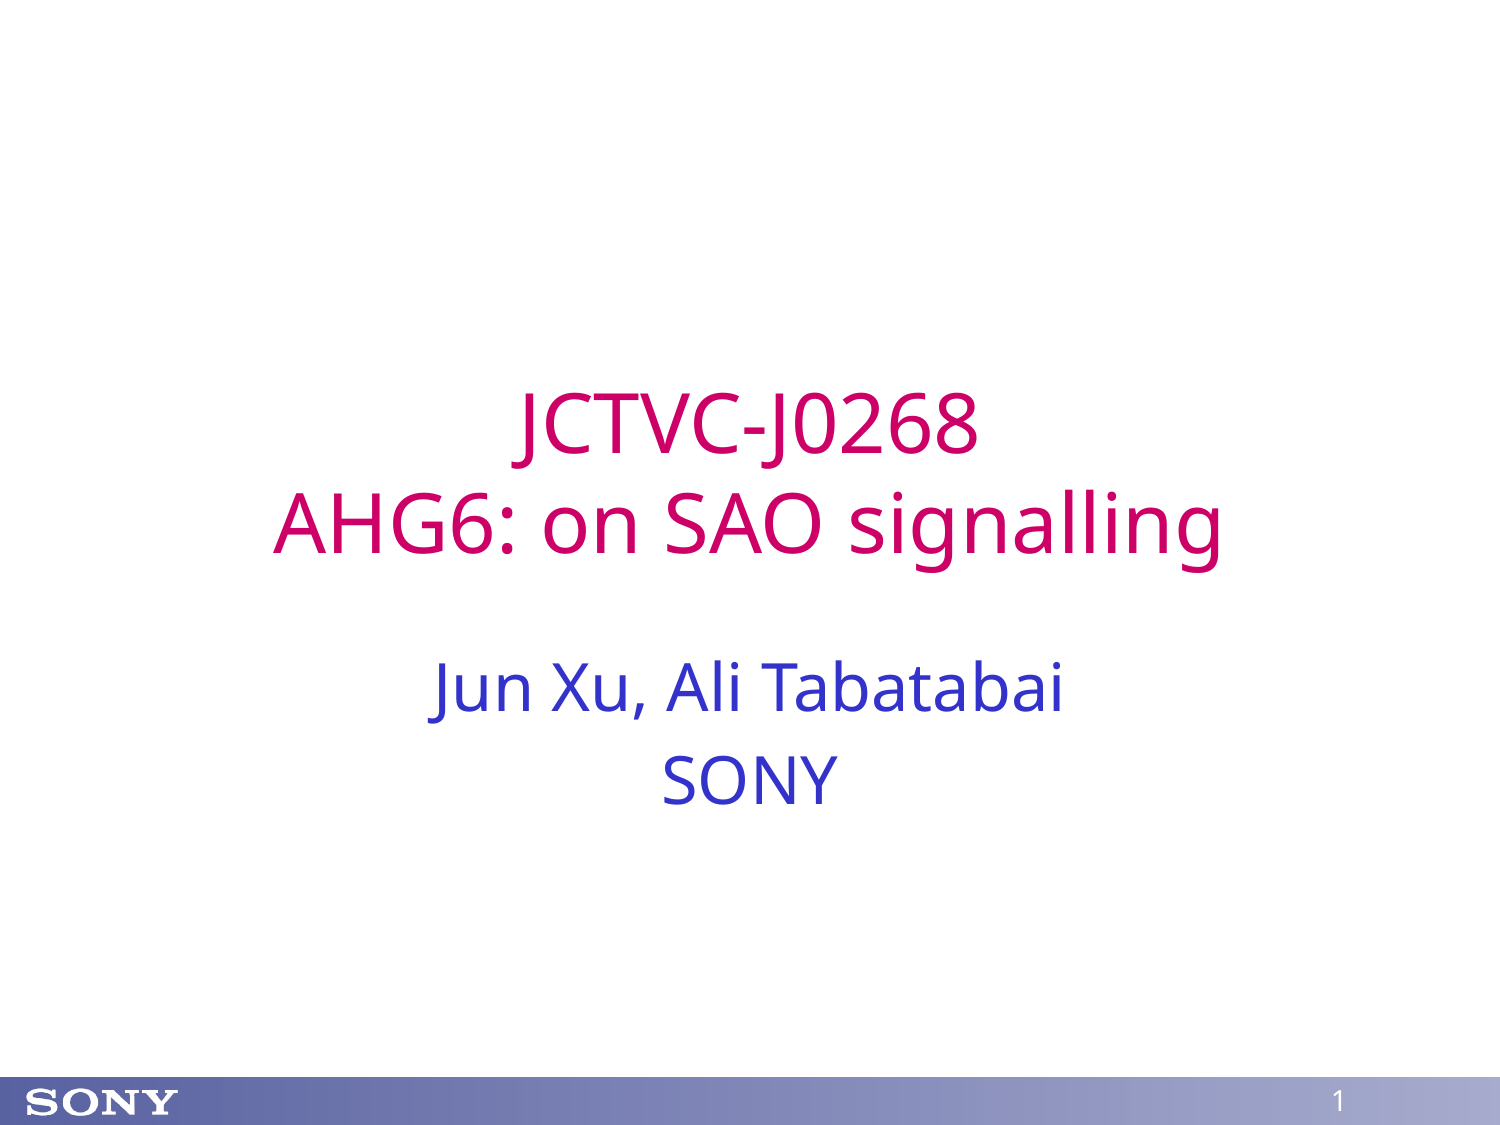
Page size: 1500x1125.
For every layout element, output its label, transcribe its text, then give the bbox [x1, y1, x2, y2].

slide_number 1 [1049, 1074, 1363, 1125]
picture [26, 1088, 178, 1116]
title JCTVC-J0268 AHG6: on SAO signalling [112, 361, 1388, 579]
subtitle Jun Xu, Ali Tabatabai SONY [224, 637, 1276, 926]
